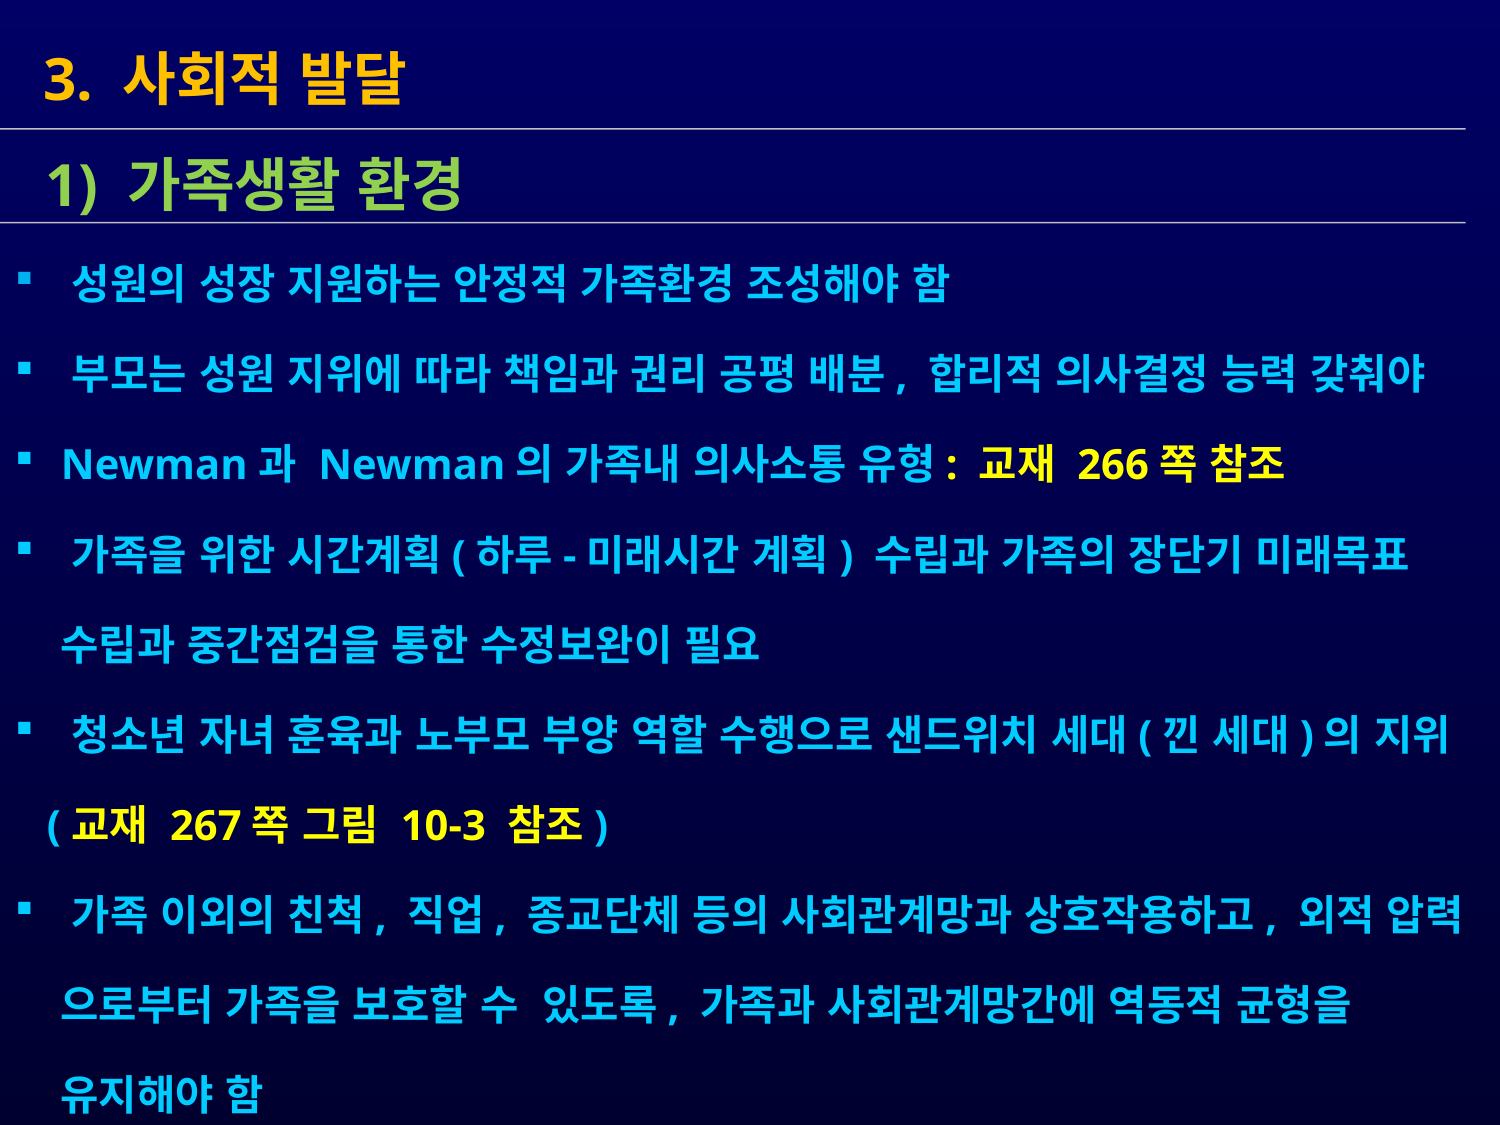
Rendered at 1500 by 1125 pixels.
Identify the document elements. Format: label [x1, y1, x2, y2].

text_box [0, 34, 1500, 1120]
